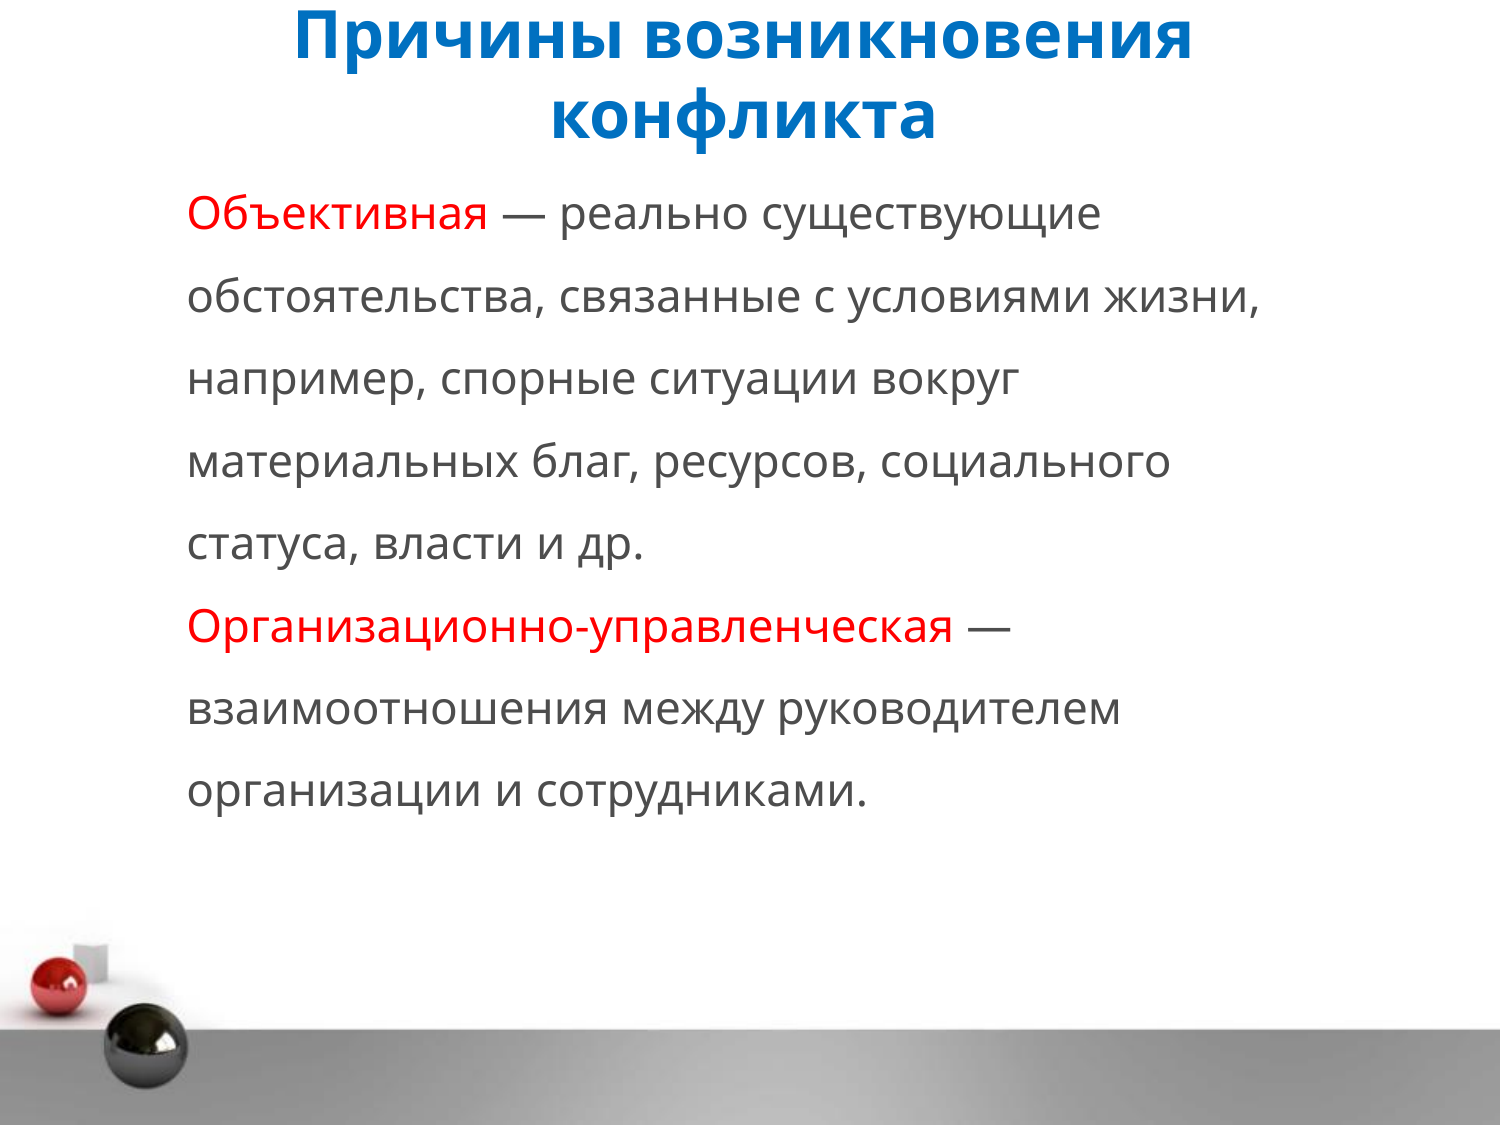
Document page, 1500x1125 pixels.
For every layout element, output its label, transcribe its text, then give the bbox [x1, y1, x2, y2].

list Объективная — реально существующие обстоятельства, связанные с условиями жизни, например, спорные ситуации вокруг материальных благ, ресурсов, социального статуса, власти и др. Организационно-управленческая — взаимоотношения между руководителем организации и сотрудниками. [170, 148, 1282, 988]
picture [0, 0, 1500, 1125]
title Причины возникновения конфликта [76, 18, 1412, 126]
